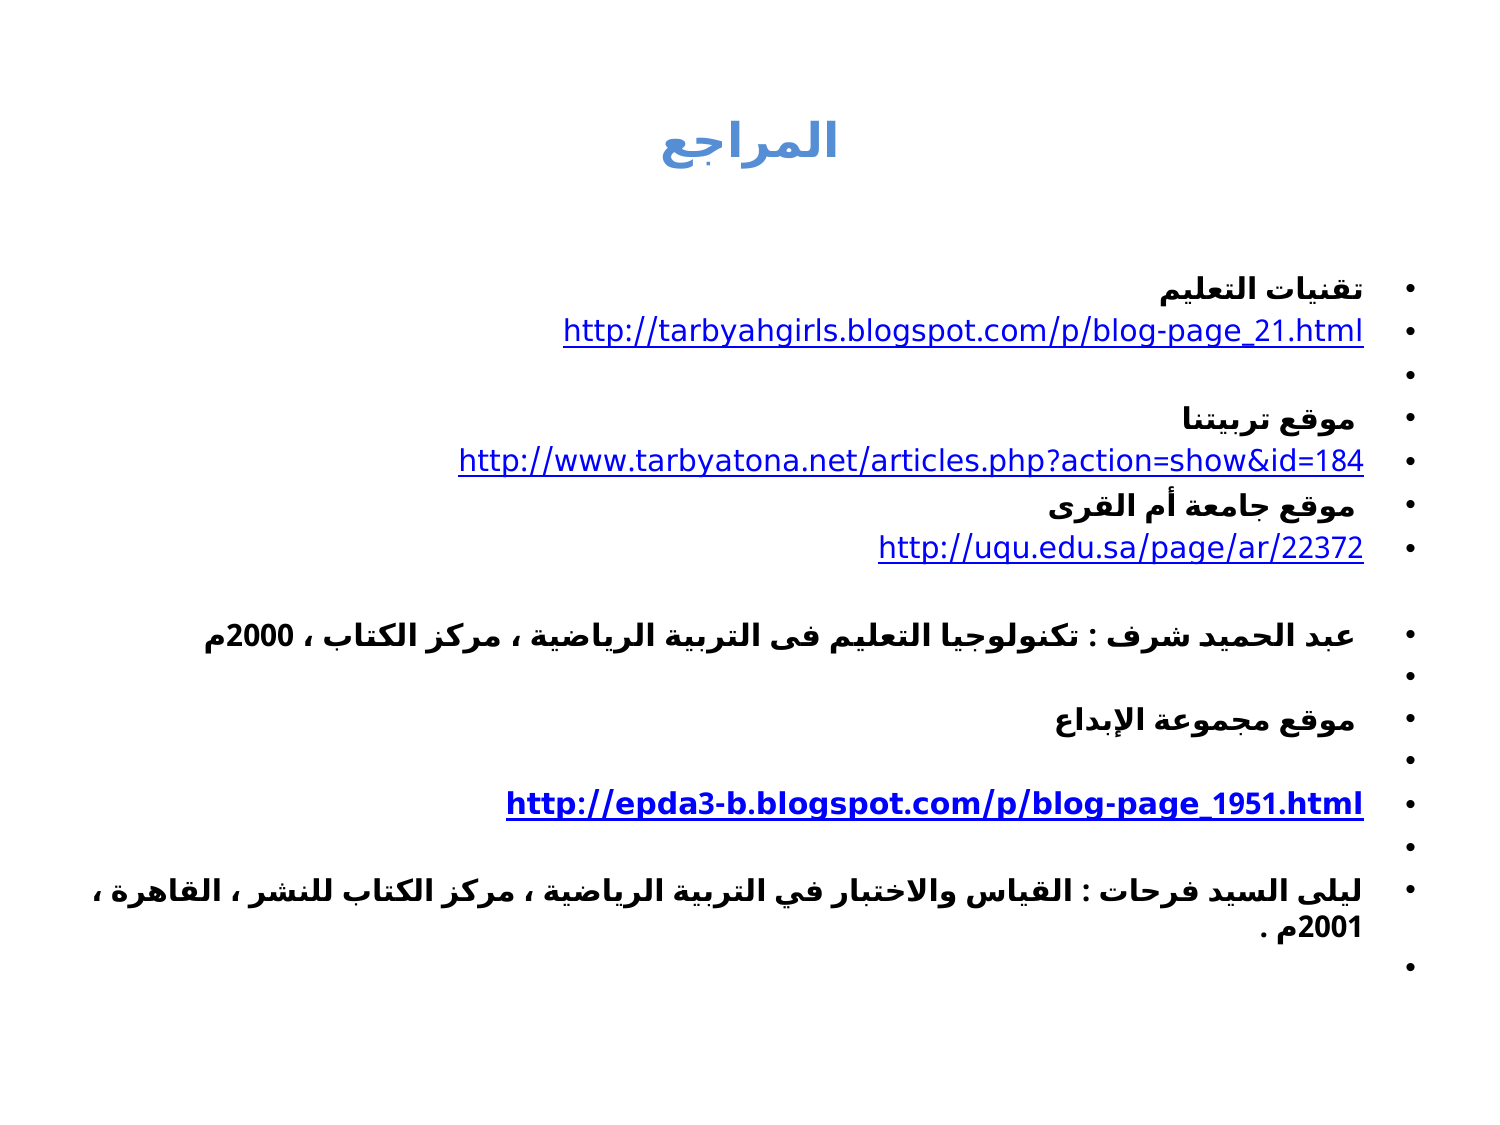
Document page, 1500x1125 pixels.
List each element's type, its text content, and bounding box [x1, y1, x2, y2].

list تقنيات التعليم http://tarbyahgirls.blogspot.com/p/blog-page_21.html موقع تربيتنا http://www.tarbyatona.net/articles.php?action=show&id=184 موقع جامعة أم القرى http://uqu.edu.sa/page/ar/22372 عبد الحميد شرف : تكنولوجيا التعليم فى التربية الرياضية ، مركز الكتاب ، 2000م موقع مجموعة الإبداع http://epda3-b.blogspot.com/p/blog-page_1951.html ليلى السيد فرحات : القياس والاختبار في التربية الرياضية ، مركز الكتاب للنشر ، القاهرة ، 2001م . [75, 262, 1425, 1005]
title المراجع [75, 45, 1425, 233]
